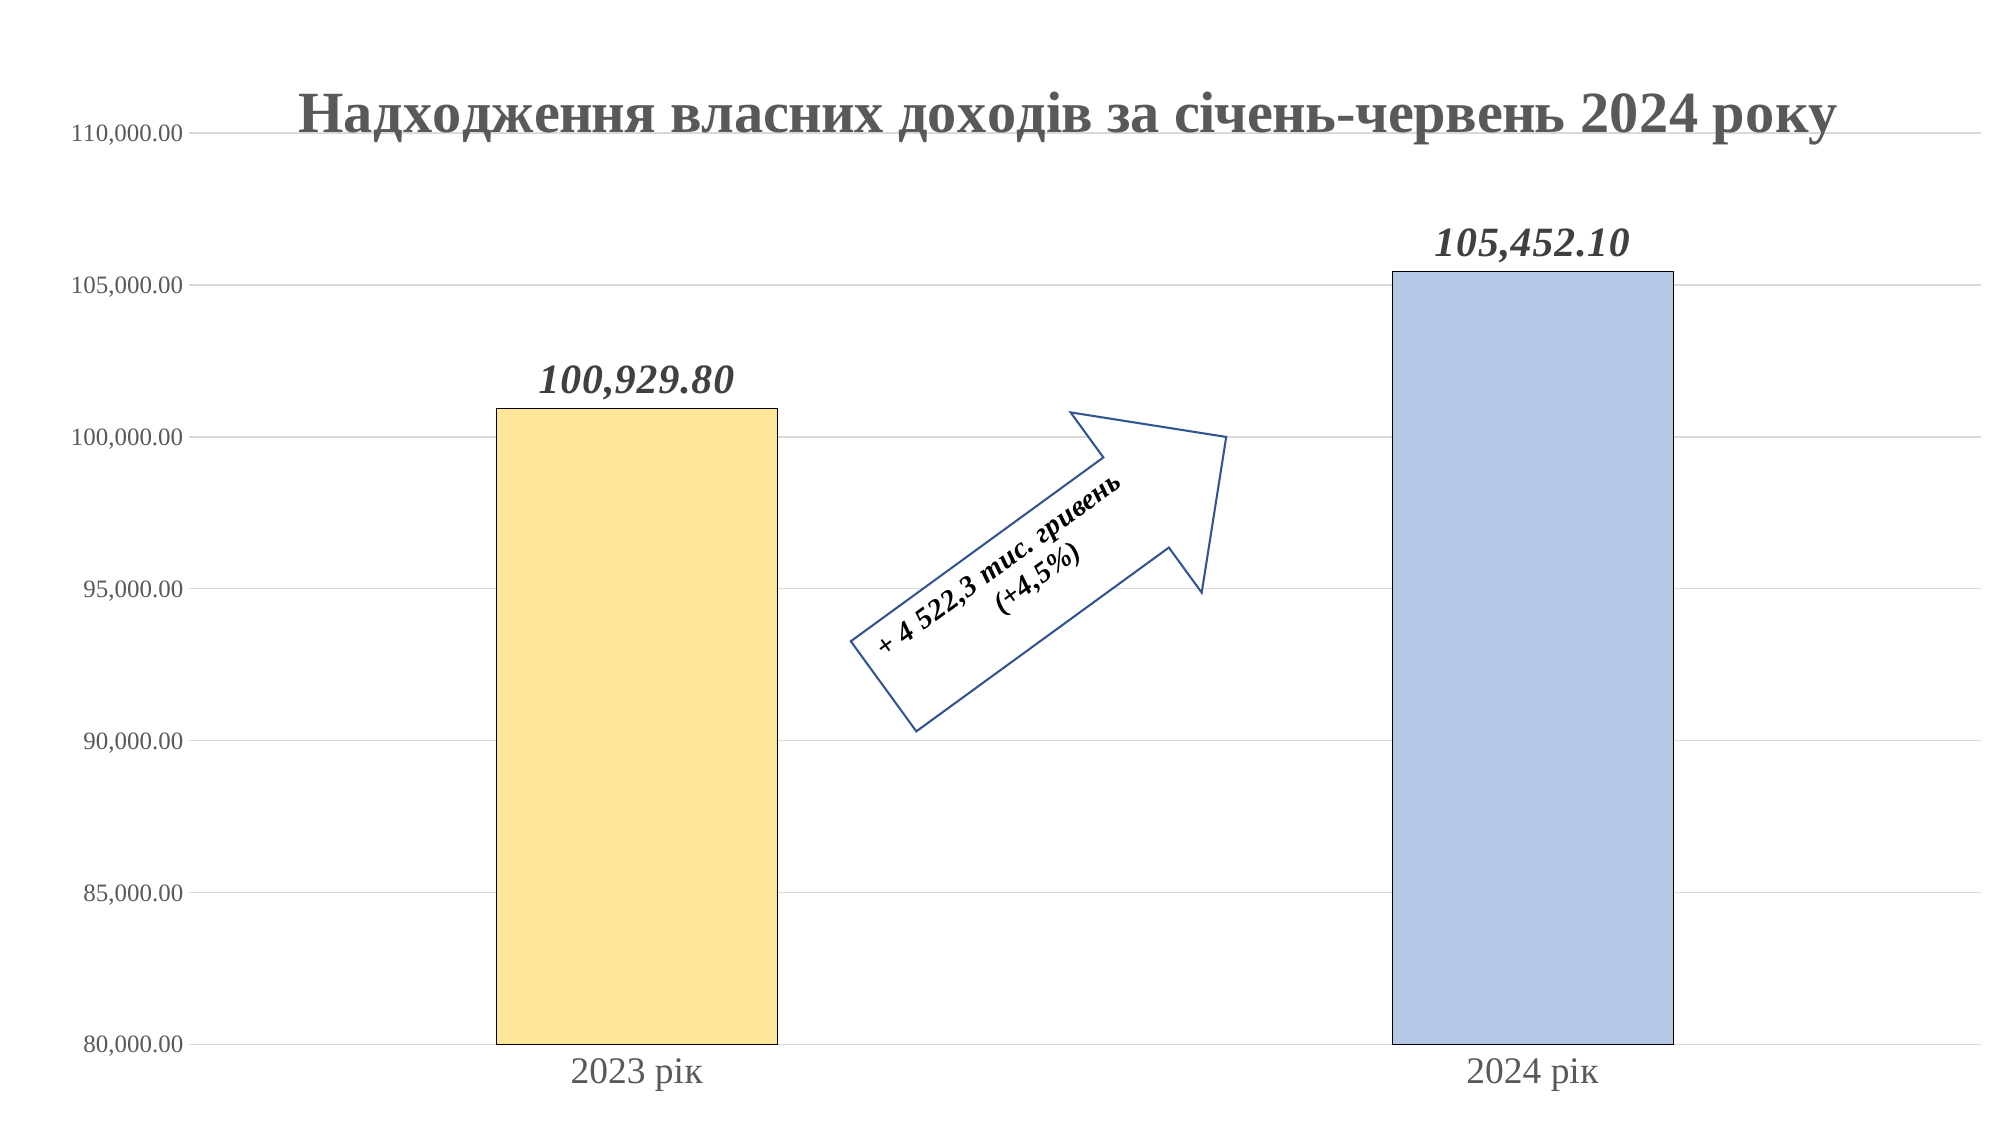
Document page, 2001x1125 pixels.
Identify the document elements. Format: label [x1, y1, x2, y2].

chart [18, 12, 1982, 1114]
